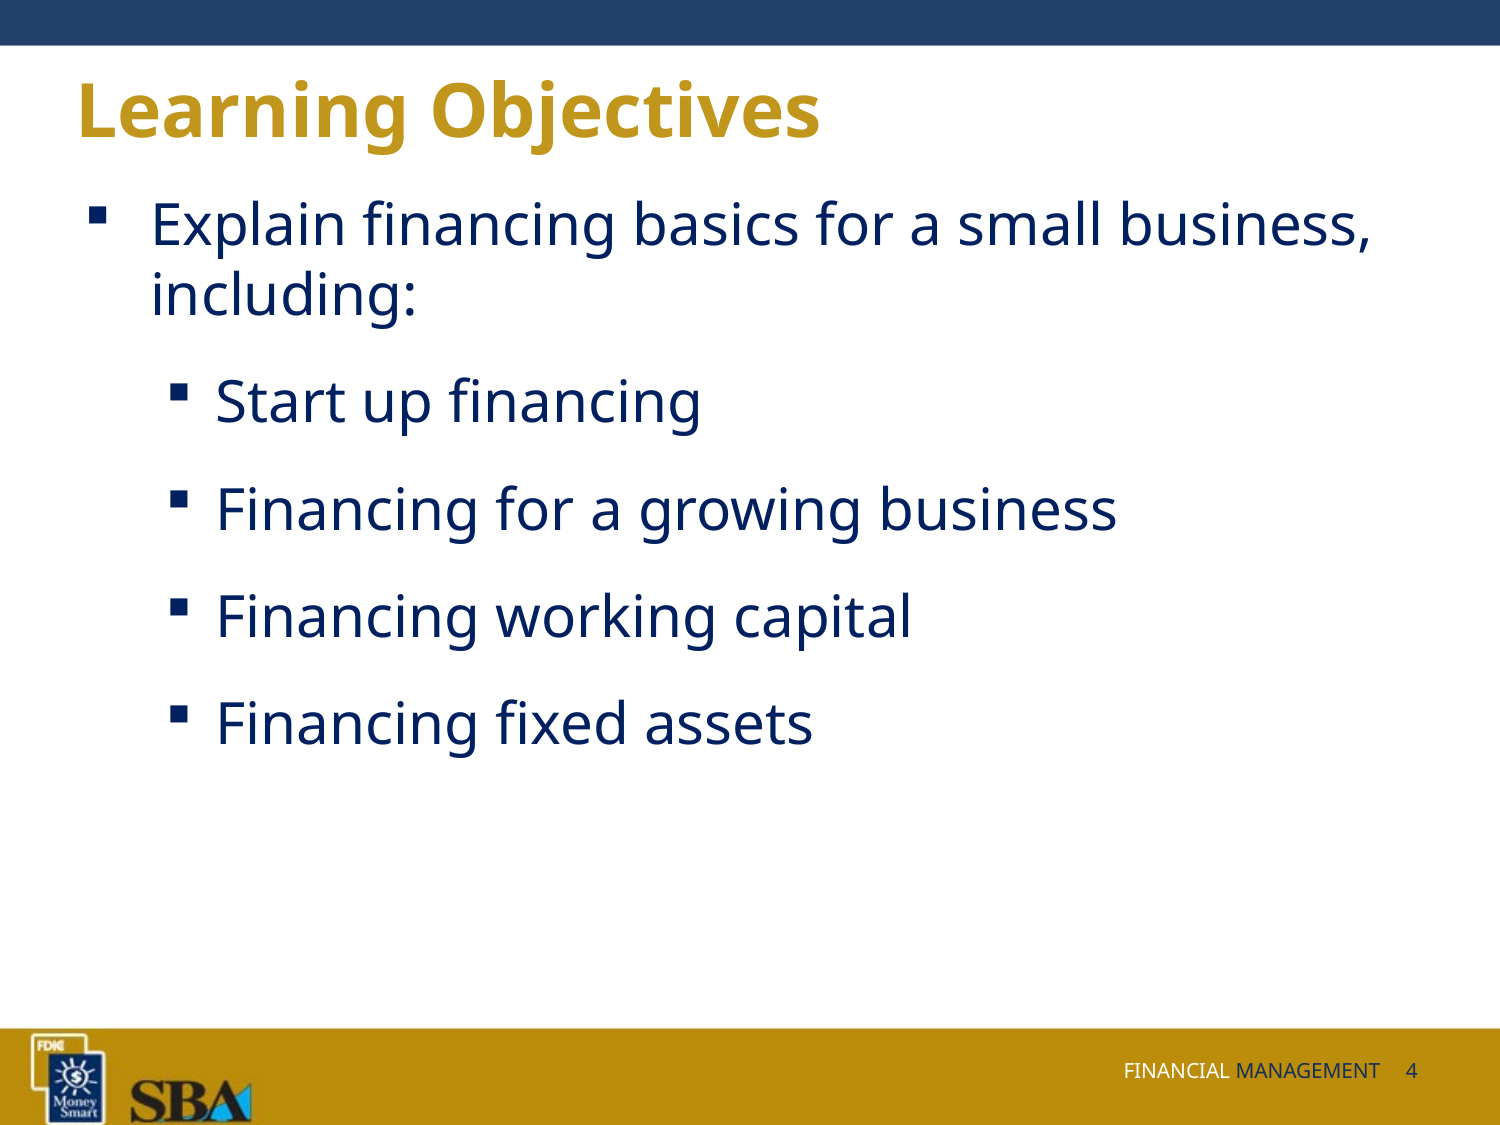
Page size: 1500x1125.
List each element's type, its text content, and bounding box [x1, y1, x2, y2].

list Explain financing basics for a small business, including: Start up financing Financing for a growing business Financing working capital Financing fixed assets [74, 186, 1426, 961]
title Learning Objectives [74, 61, 1426, 163]
picture [0, 0, 1500, 1125]
